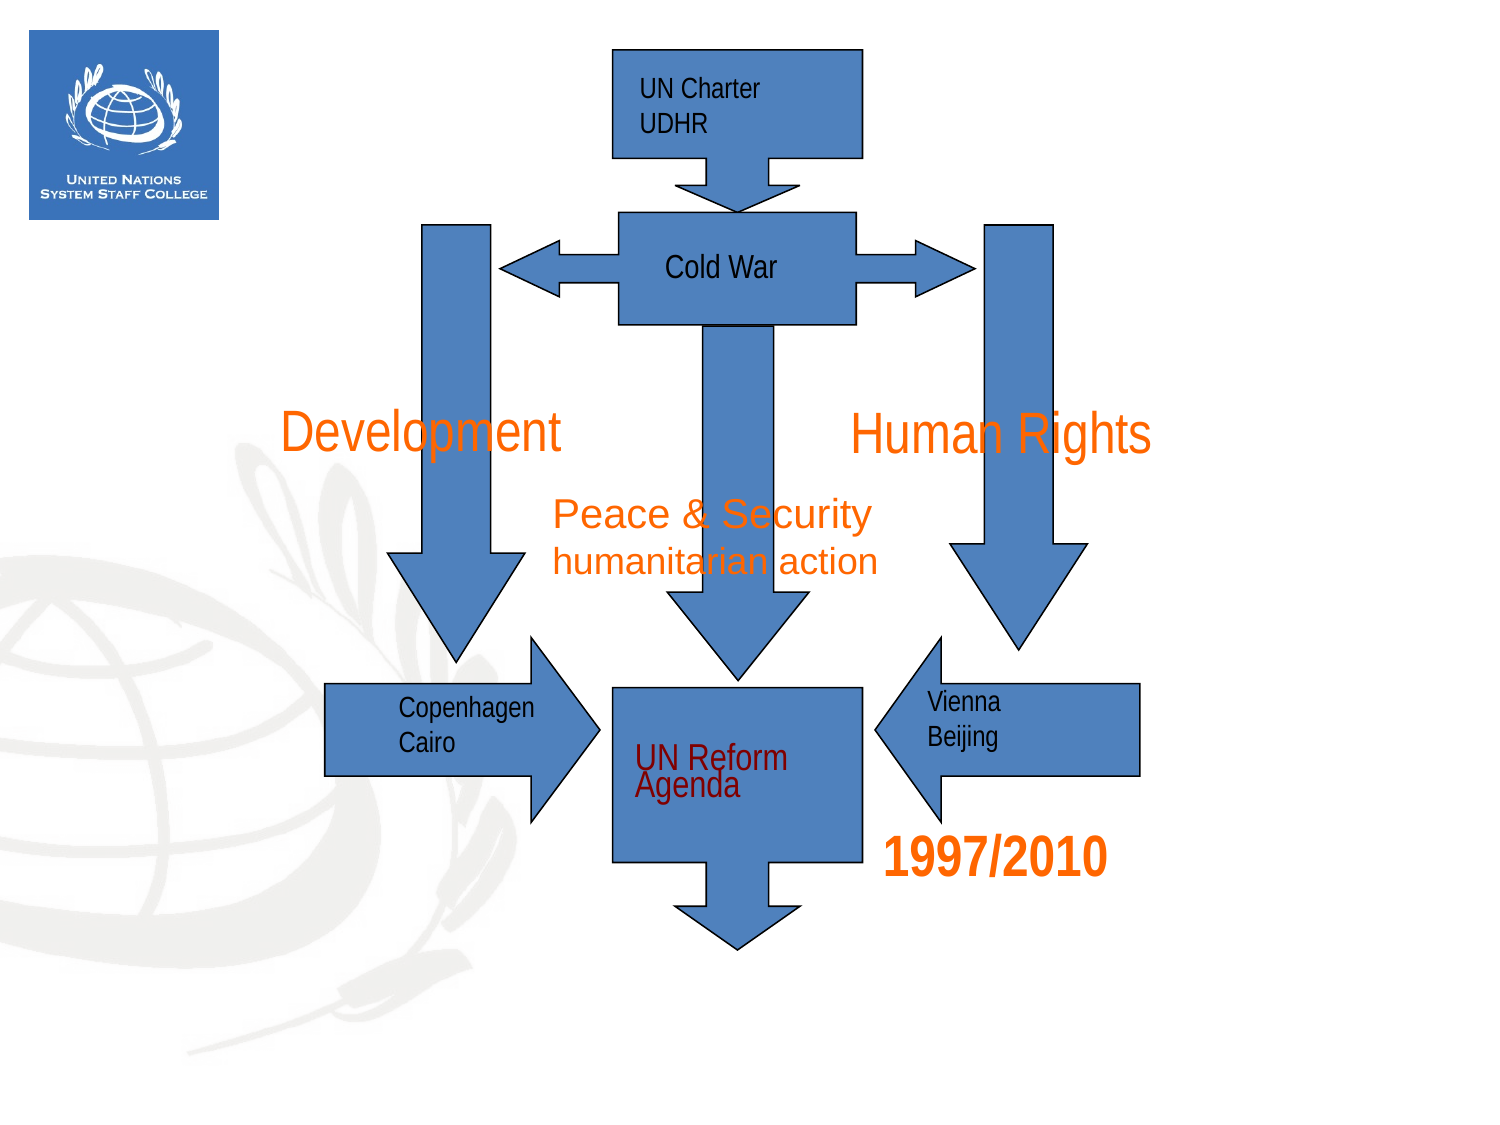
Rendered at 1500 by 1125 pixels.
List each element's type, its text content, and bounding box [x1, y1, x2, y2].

text_box [963, 473, 1088, 651]
text_box [925, 800, 942, 810]
text_box [612, 49, 863, 212]
text_box UN Reform Agenda [620, 680, 871, 811]
text_box [612, 687, 863, 951]
text_box [984, 224, 1054, 387]
text_box Human Rights [835, 387, 1211, 473]
text_box Vienna Beijing [912, 674, 1113, 800]
text_box UN Charter UDHR [624, 62, 850, 148]
text_box [387, 471, 525, 663]
text_box [500, 212, 976, 325]
picture [29, 30, 219, 220]
text_box [531, 806, 544, 823]
text_box [531, 637, 563, 680]
text_box [1113, 683, 1140, 777]
text_box [667, 590, 810, 681]
text_box [702, 326, 774, 479]
text_box 1997/2010 [868, 810, 1144, 896]
text_box Development [265, 385, 641, 471]
text_box [875, 678, 912, 782]
text_box [324, 683, 383, 777]
text_box Copenhagen Cairo [383, 680, 615, 806]
text_box Cold War [650, 237, 850, 293]
text_box [421, 224, 491, 385]
text_box [915, 637, 942, 674]
text_box Peace & Security humanitarian action [537, 479, 963, 590]
